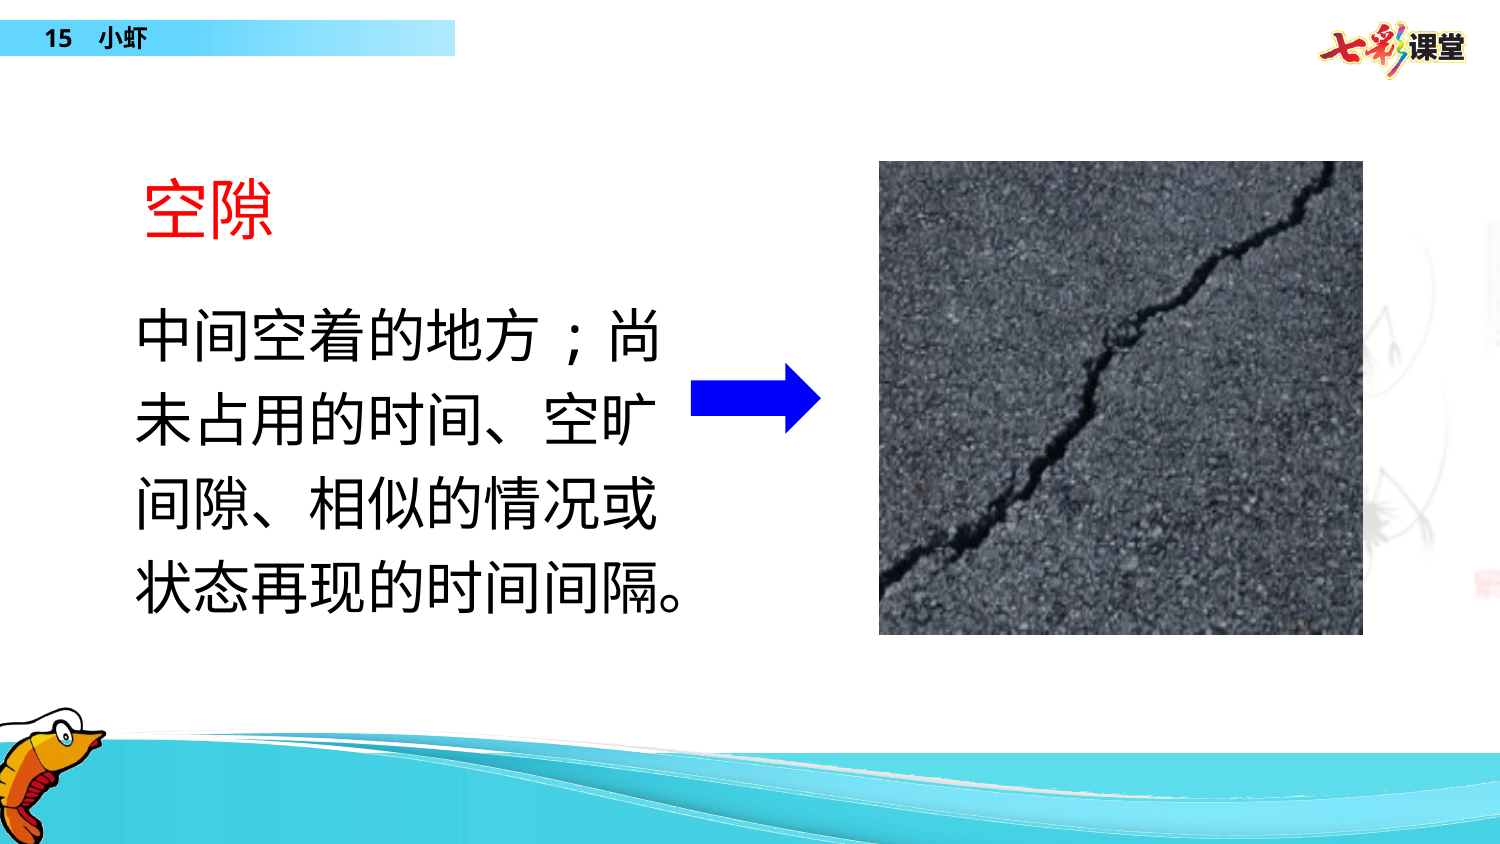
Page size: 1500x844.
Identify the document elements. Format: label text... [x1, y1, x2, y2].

text_box 中间空着的地方;尚未占用的时间、空旷间隙、相似的情况或状态再现的时间间隔。 [119, 277, 715, 629]
picture [879, 161, 1500, 635]
text_box 空隙 [127, 160, 526, 256]
text_box [688, 360, 823, 436]
picture [0, 697, 1500, 844]
picture [1316, 20, 1468, 80]
